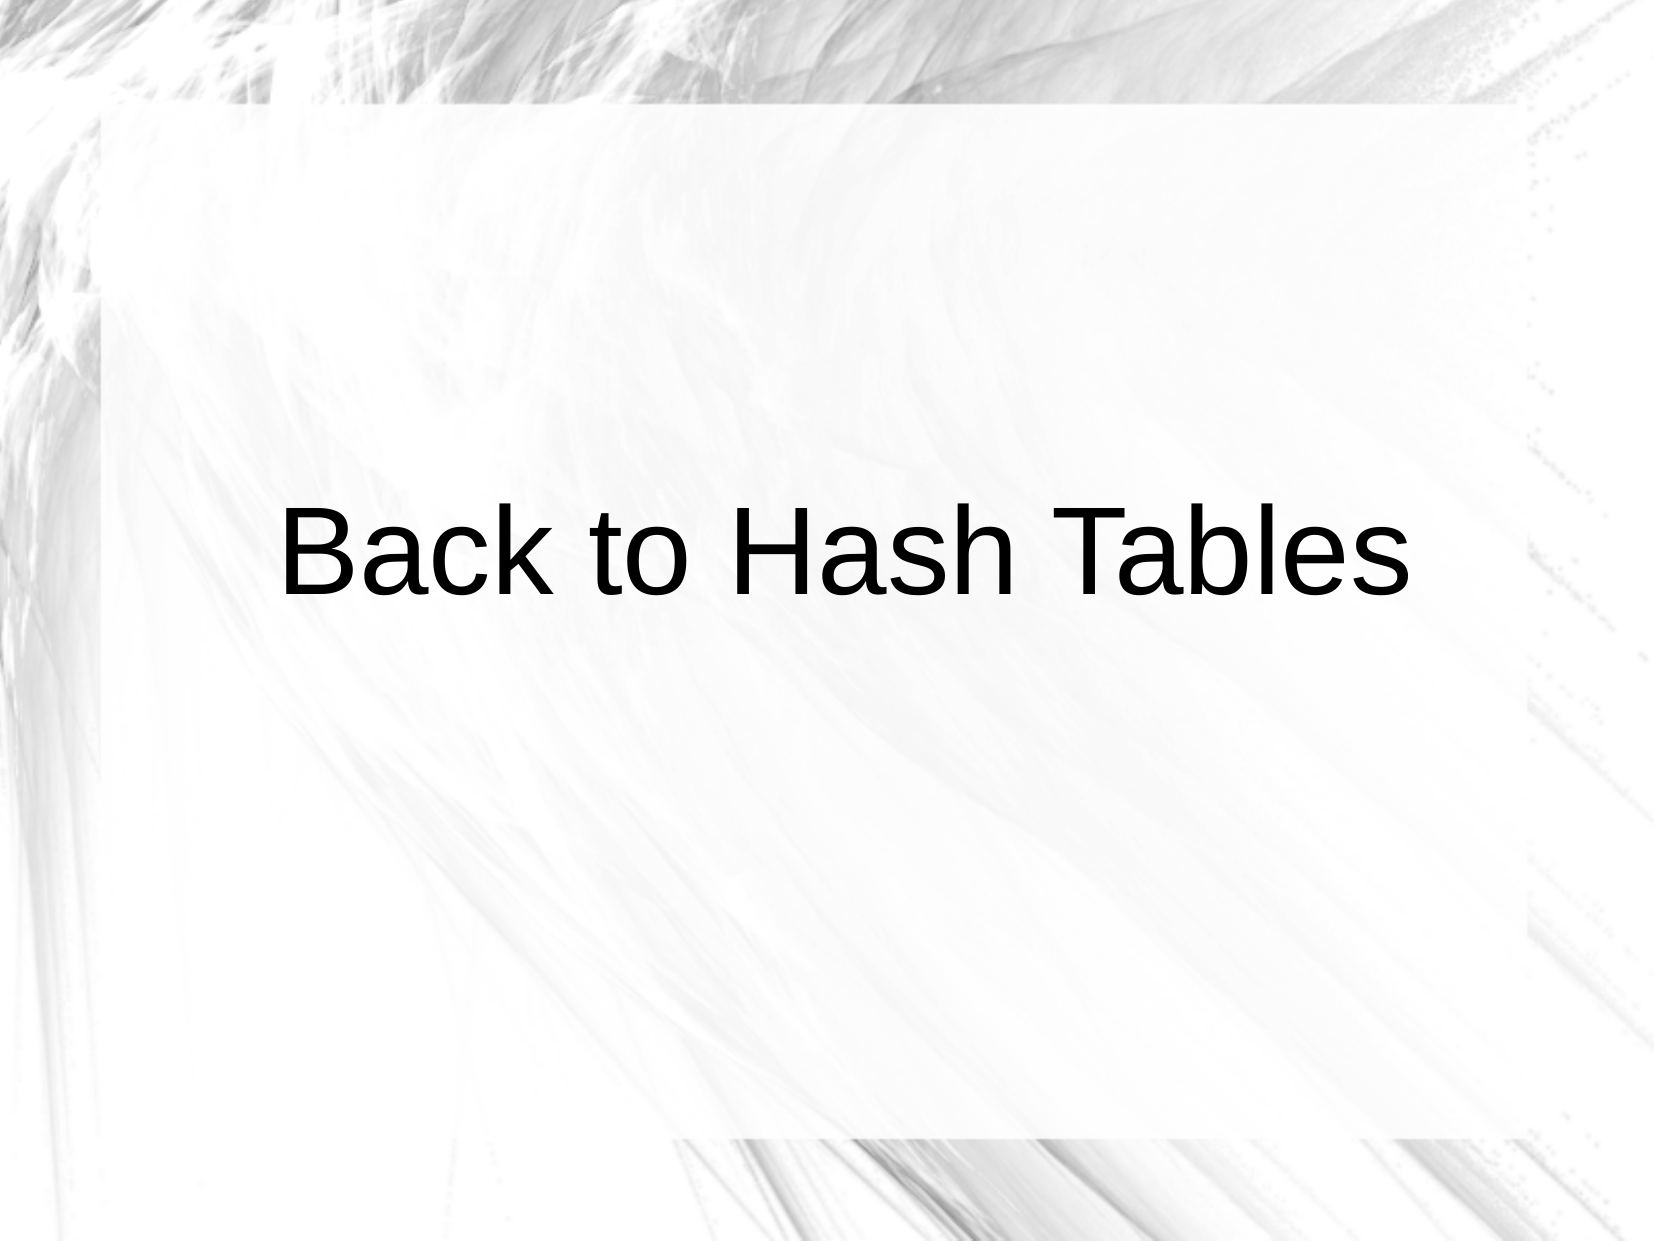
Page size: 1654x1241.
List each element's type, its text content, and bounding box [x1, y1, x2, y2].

picture [0, 0, 1654, 1241]
list Back to Hash Tables [118, 319, 1571, 1102]
